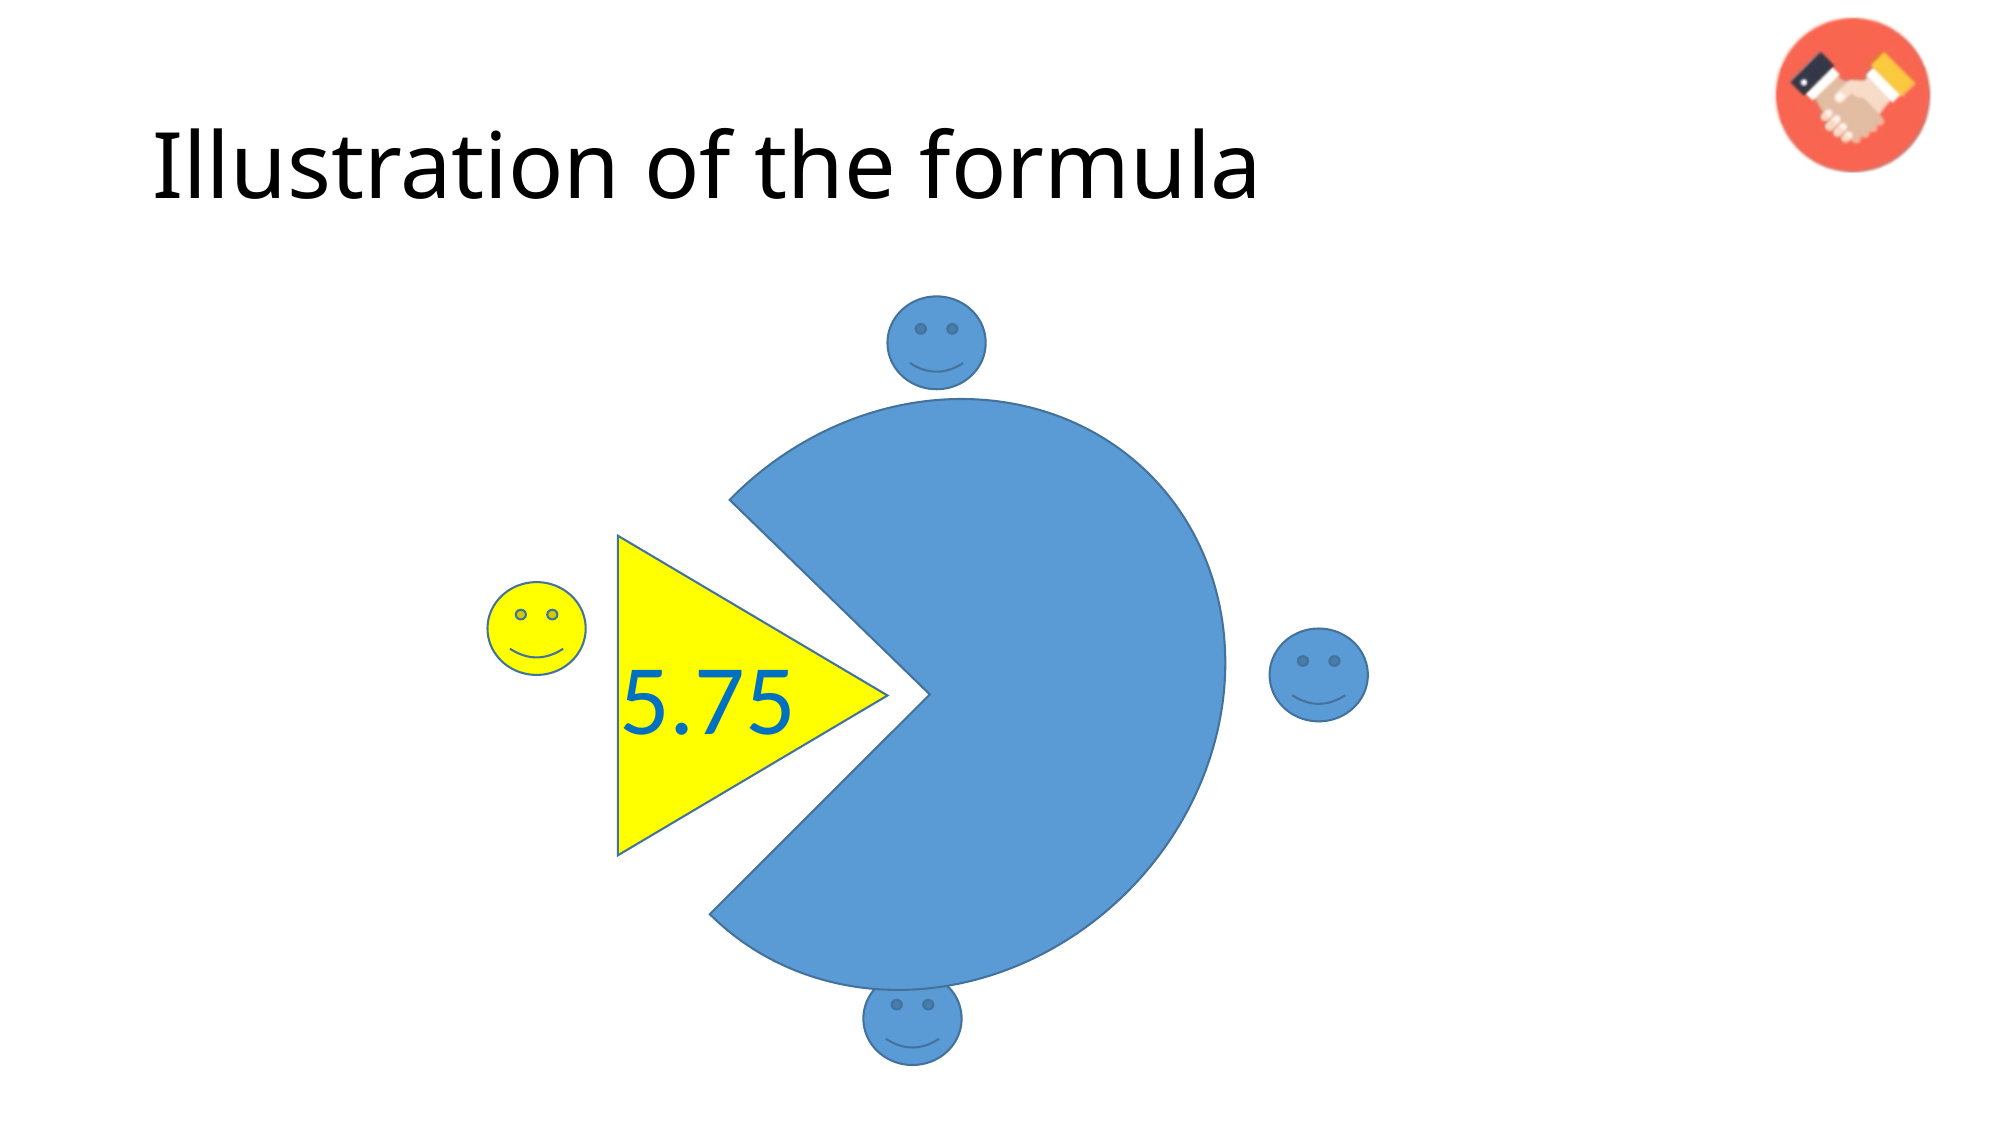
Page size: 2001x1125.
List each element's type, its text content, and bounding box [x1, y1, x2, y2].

text_box [708, 397, 1227, 991]
text_box [486, 581, 587, 676]
picture [1749, 8, 1954, 182]
text_box 5.75 [604, 627, 982, 762]
text_box [616, 762, 778, 858]
text_box [616, 533, 774, 627]
text_box [1268, 627, 1369, 723]
title Illustration of the formula [137, 59, 1863, 278]
text_box [862, 987, 963, 1067]
text_box [886, 295, 987, 391]
